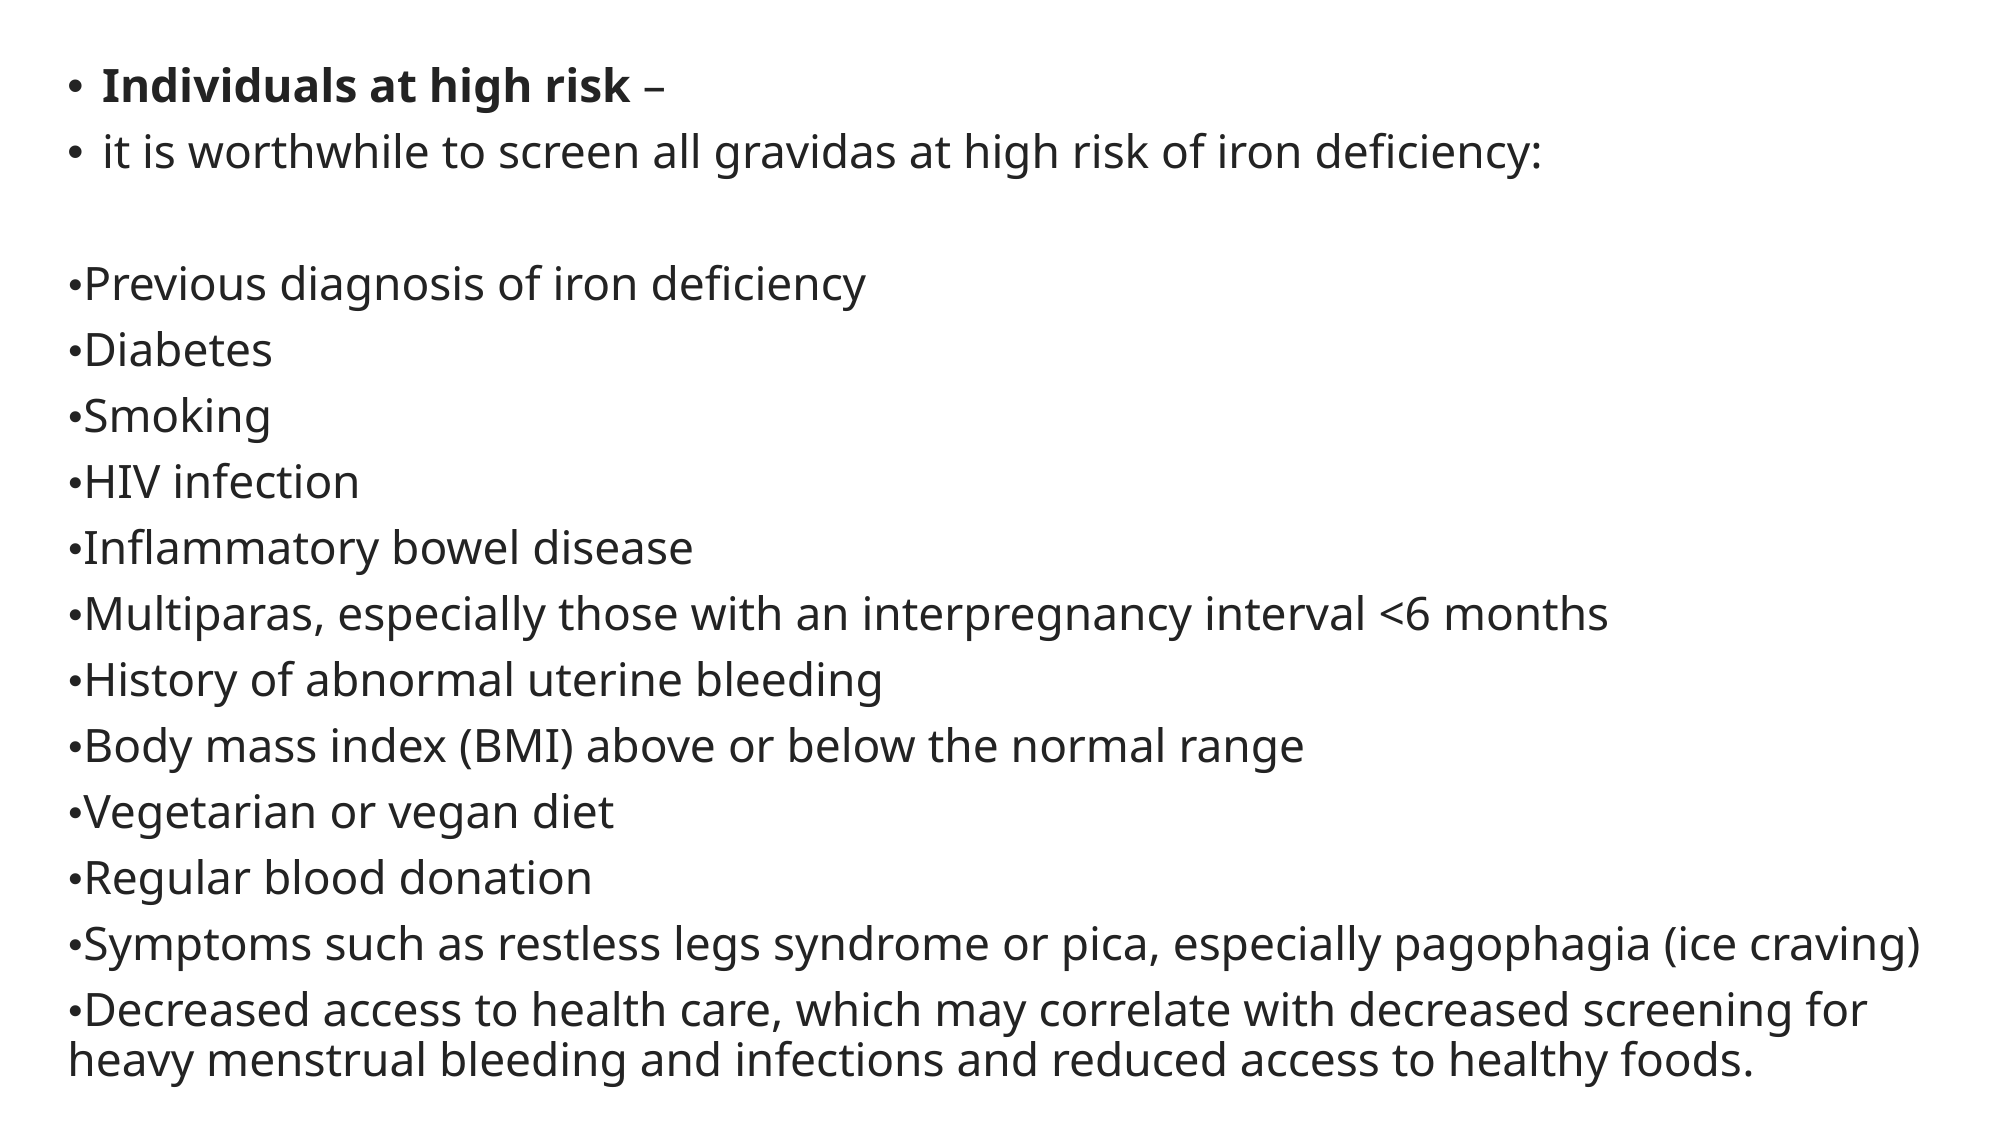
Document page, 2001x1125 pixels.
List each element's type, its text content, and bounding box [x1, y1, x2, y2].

list Individuals at high risk – it is worthwhile to screen all gravidas at high risk of iron deficiency: •Previous diagnosis of iron deficiency •Diabetes •Smoking •HIV infection •Inflammatory bowel disease •Multiparas, especially those with an interpregnancy interval <6 months •History of abnormal uterine bleeding •Body mass index (BMI) above or below the normal range •Vegetarian or vegan diet •Regular blood donation •Symptoms such as restless legs syndrome or pica, especially pagophagia (ice craving) •Decreased access to health care, which may correlate with decreased screening for heavy menstrual bleeding and infections and reduced access to healthy foods. [52, 55, 1957, 1103]
